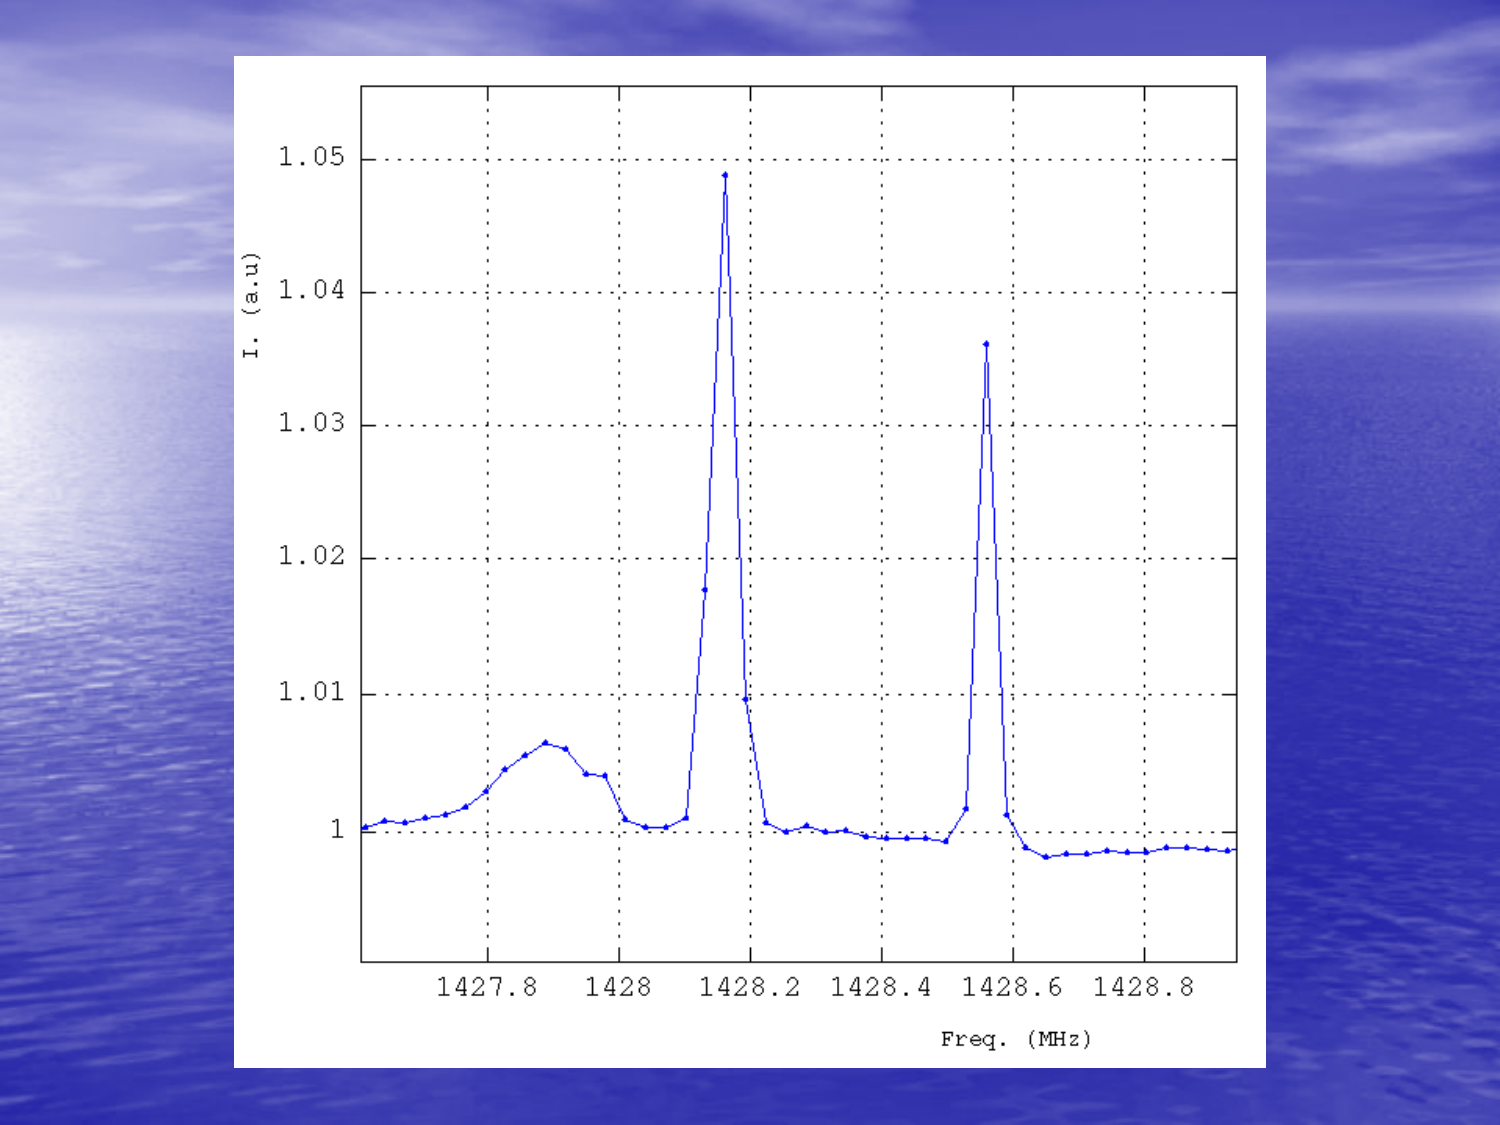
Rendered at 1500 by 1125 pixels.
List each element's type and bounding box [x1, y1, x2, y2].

picture [234, 56, 1266, 1069]
